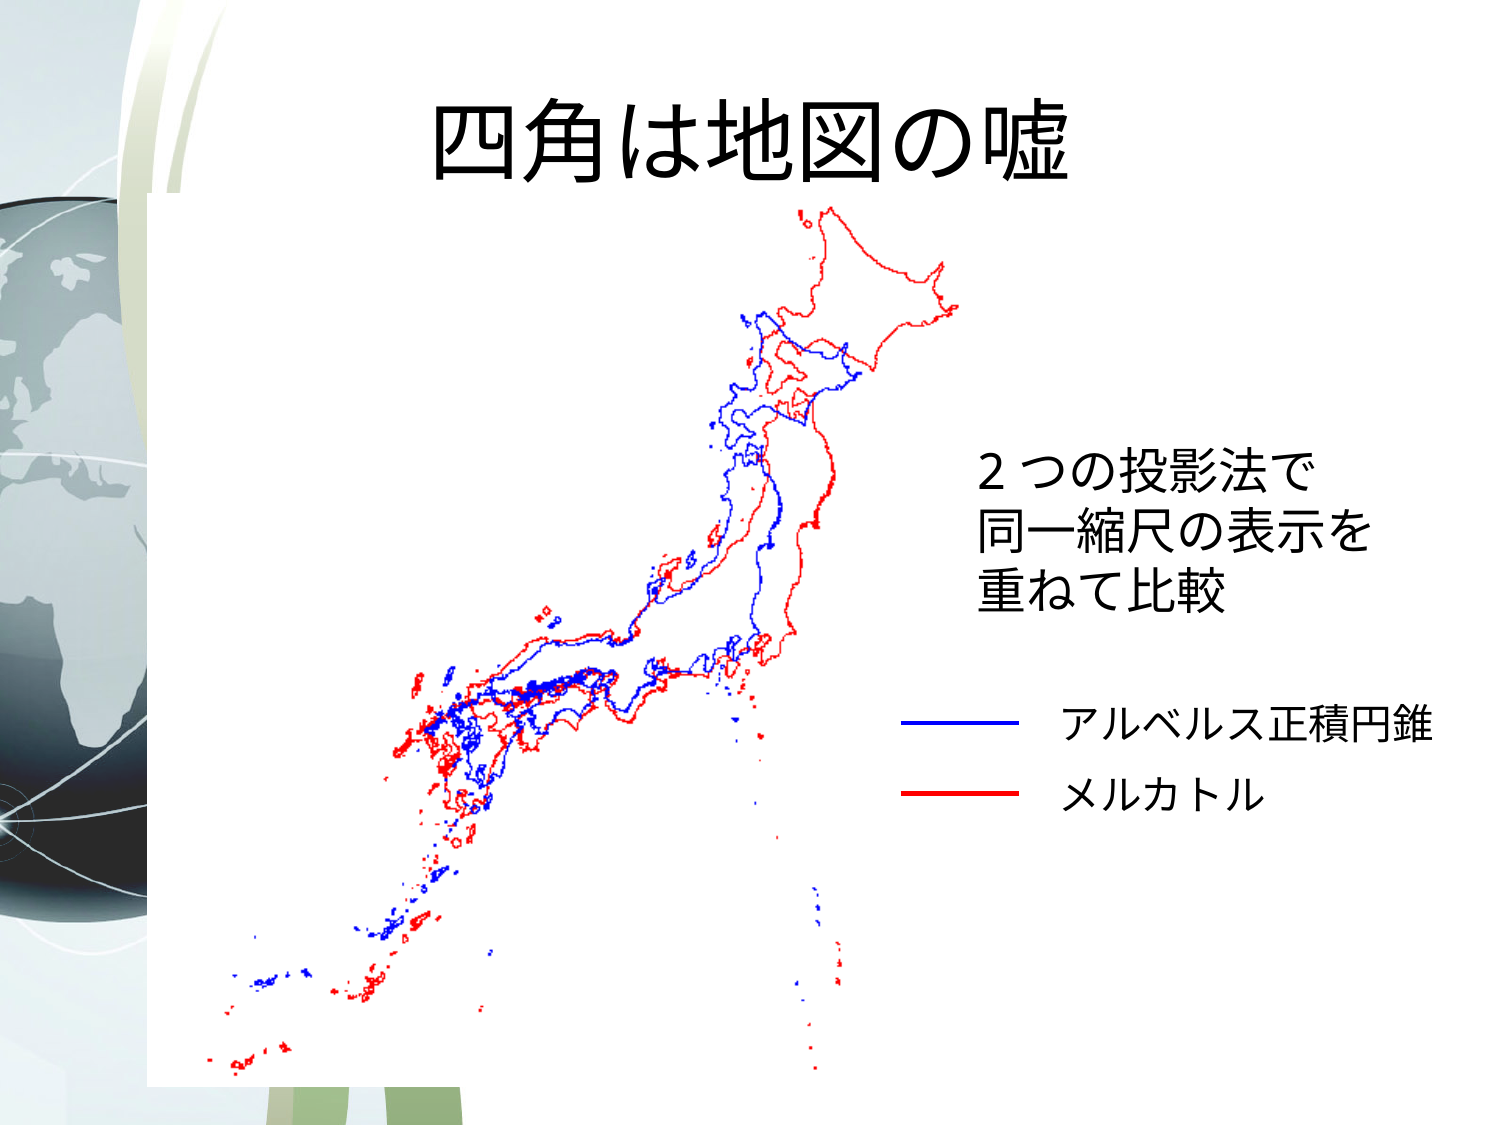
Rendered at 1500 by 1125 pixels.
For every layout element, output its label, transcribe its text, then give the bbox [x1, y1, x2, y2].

title 地図に面積を求めるのは間違っているのだろうか [0, 0, 1500, 1125]
text_box 2つの投影法で 同一縮尺の表示を 重ねて比較 [991, 432, 1392, 628]
text_box アルベルス正積円錐 [1044, 690, 1450, 755]
title 四角は地図の嘘 [75, 45, 1425, 233]
picture [147, 192, 987, 1087]
text_box メルカトル [1043, 760, 1282, 826]
